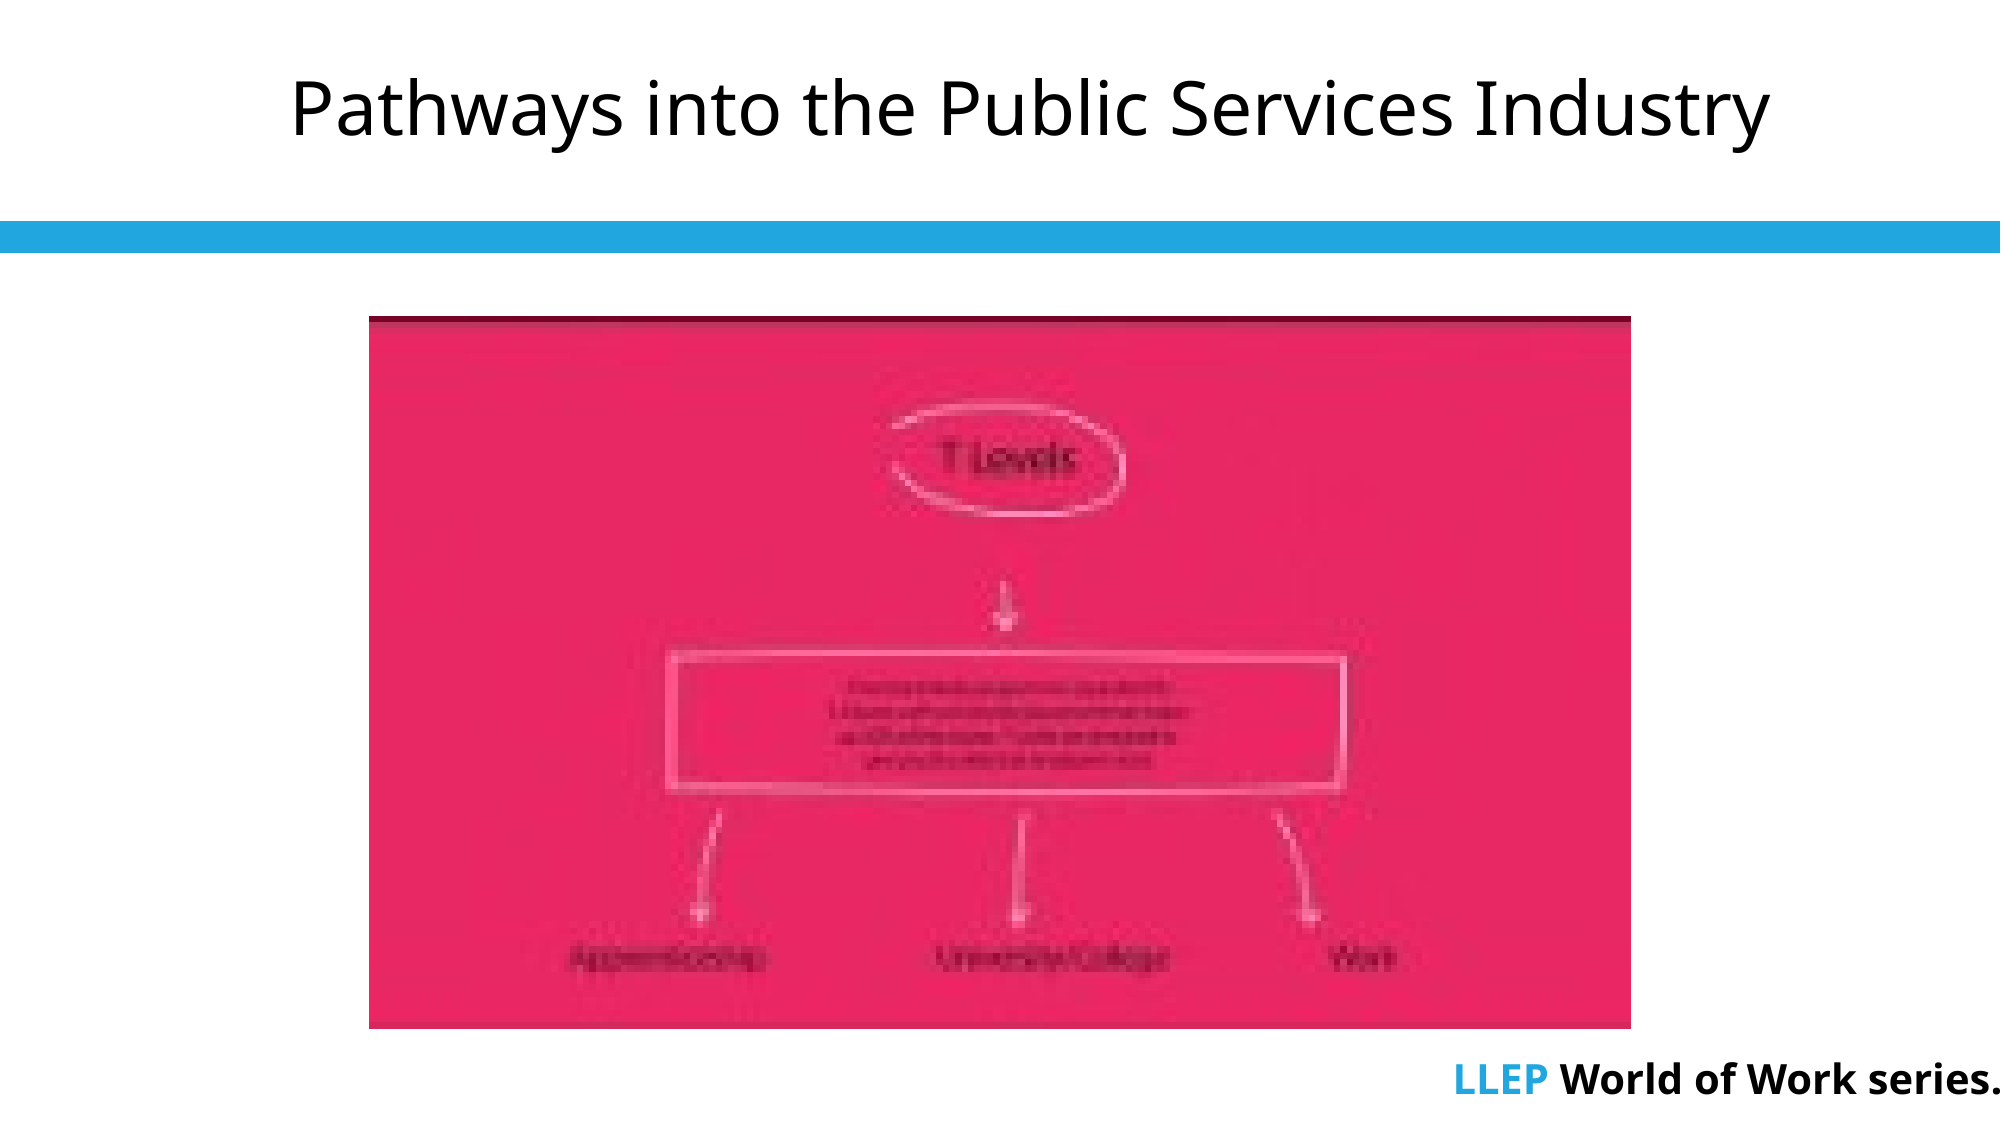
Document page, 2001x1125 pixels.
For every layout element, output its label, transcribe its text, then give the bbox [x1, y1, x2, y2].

text_box LLEP World of Work series. [1437, 1045, 2000, 1111]
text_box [368, 315, 1632, 1030]
list Pathways into the Public Services Industry [61, 0, 2000, 221]
text_box [0, 221, 2000, 253]
